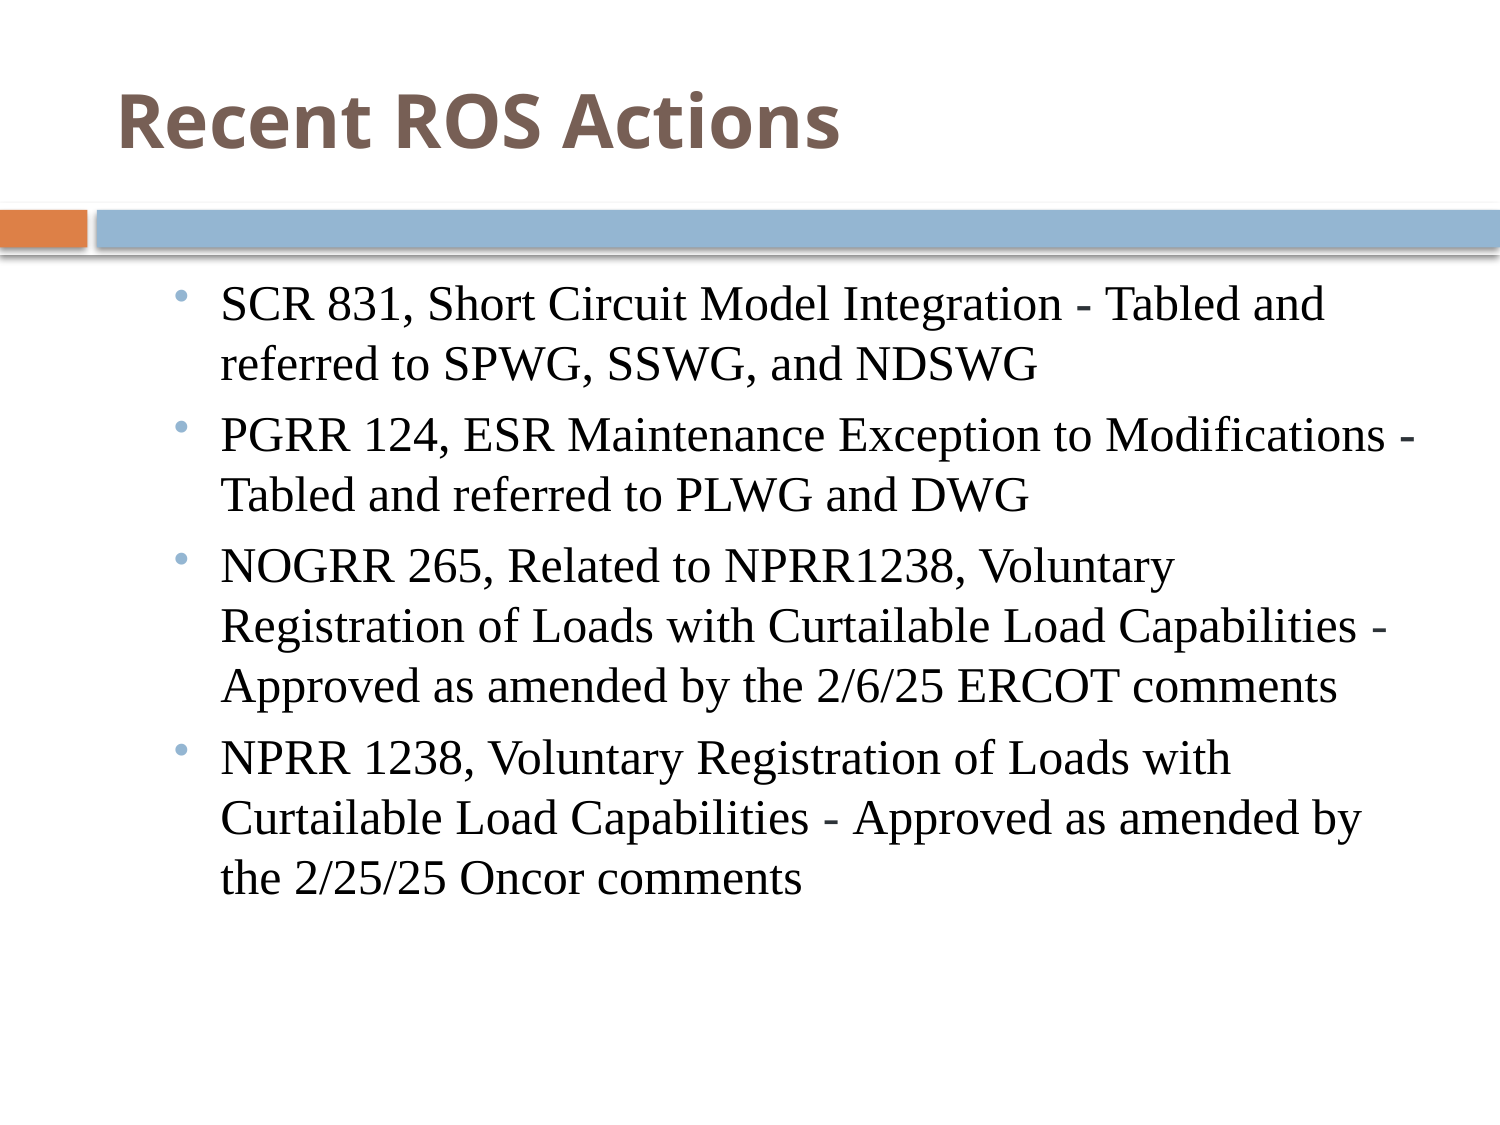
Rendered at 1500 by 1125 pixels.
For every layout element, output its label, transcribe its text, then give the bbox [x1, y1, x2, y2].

title Recent ROS Actions [100, 37, 1439, 201]
list SCR 831, Short Circuit Model Integration - Tabled and referred to SPWG, SSWG, and NDSWG PGRR 124, ESR Maintenance Exception to Modifications - Tabled and referred to PLWG and DWG NOGRR 265, Related to NPRR1238, Voluntary Registration of Loads with Curtailable Load Capabilities - Approved as amended by the 2/6/25 ERCOT comments NPRR 1238, Voluntary Registration of Loads with Curtailable Load Capabilities - Approved as amended by the 2/25/25 Oncor comments [100, 262, 1439, 1001]
